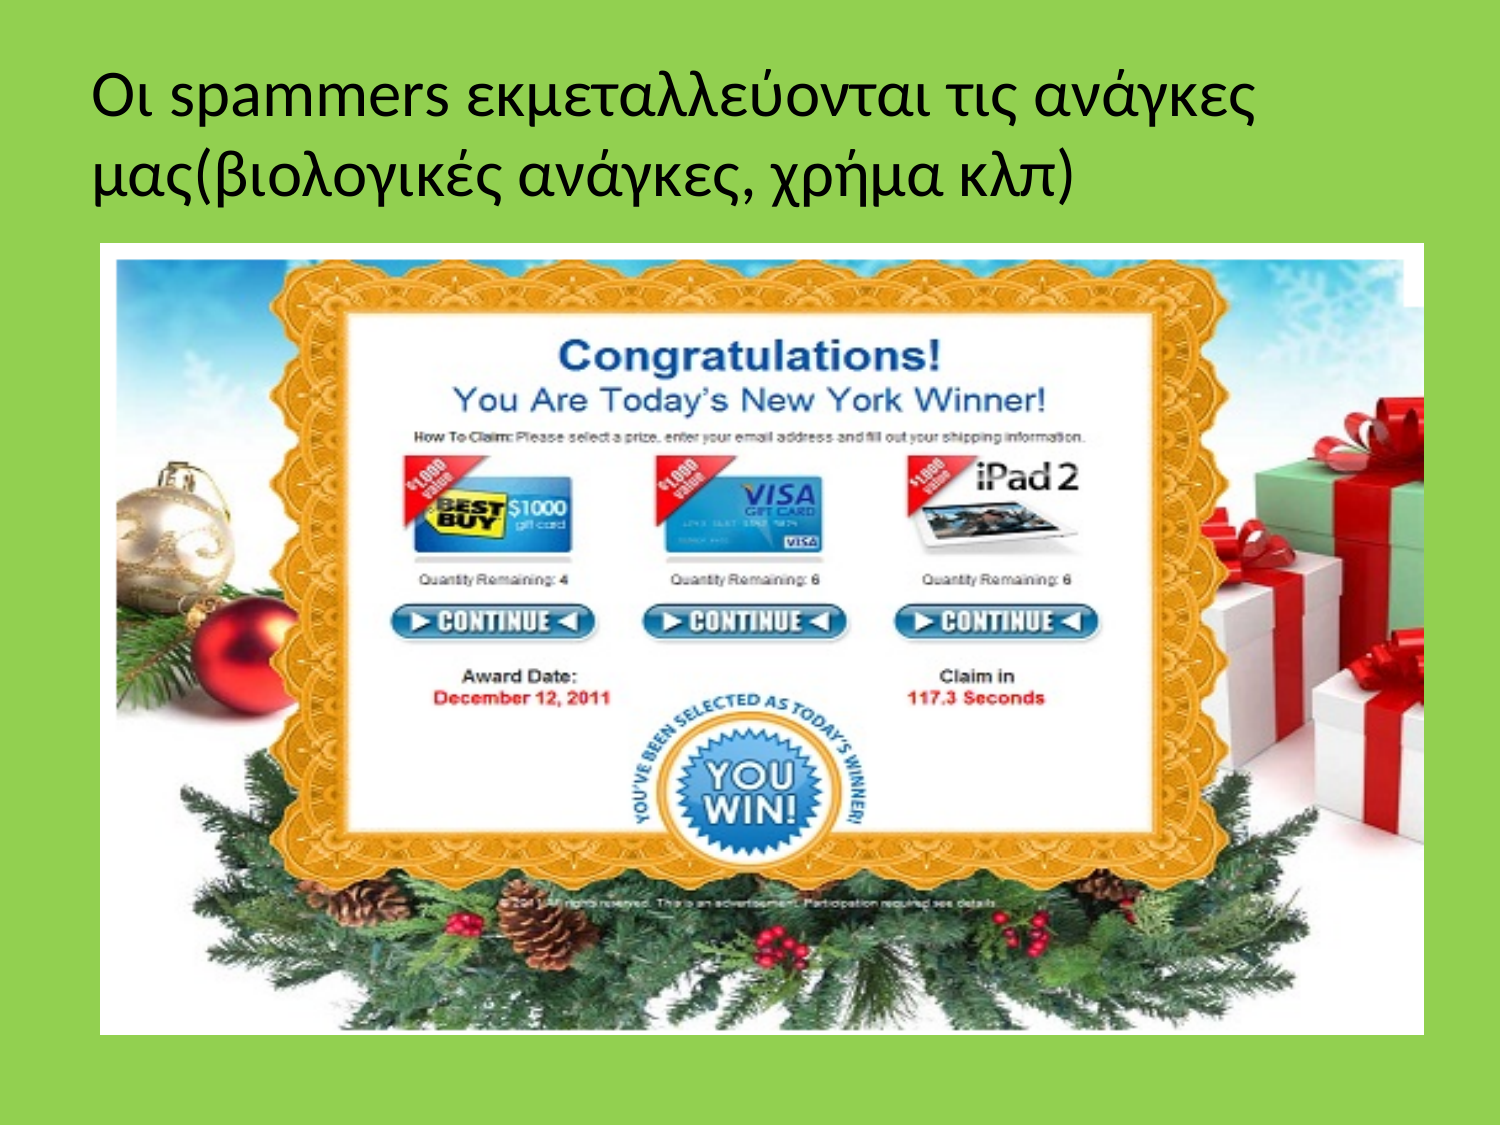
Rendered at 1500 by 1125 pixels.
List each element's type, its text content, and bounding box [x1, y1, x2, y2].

picture [100, 243, 1424, 1036]
list Οι spammers εκμεταλλεύονται τις ανάγκες μας(βιολογικές ανάγκες, χρήμα κλπ) [76, 42, 1427, 254]
